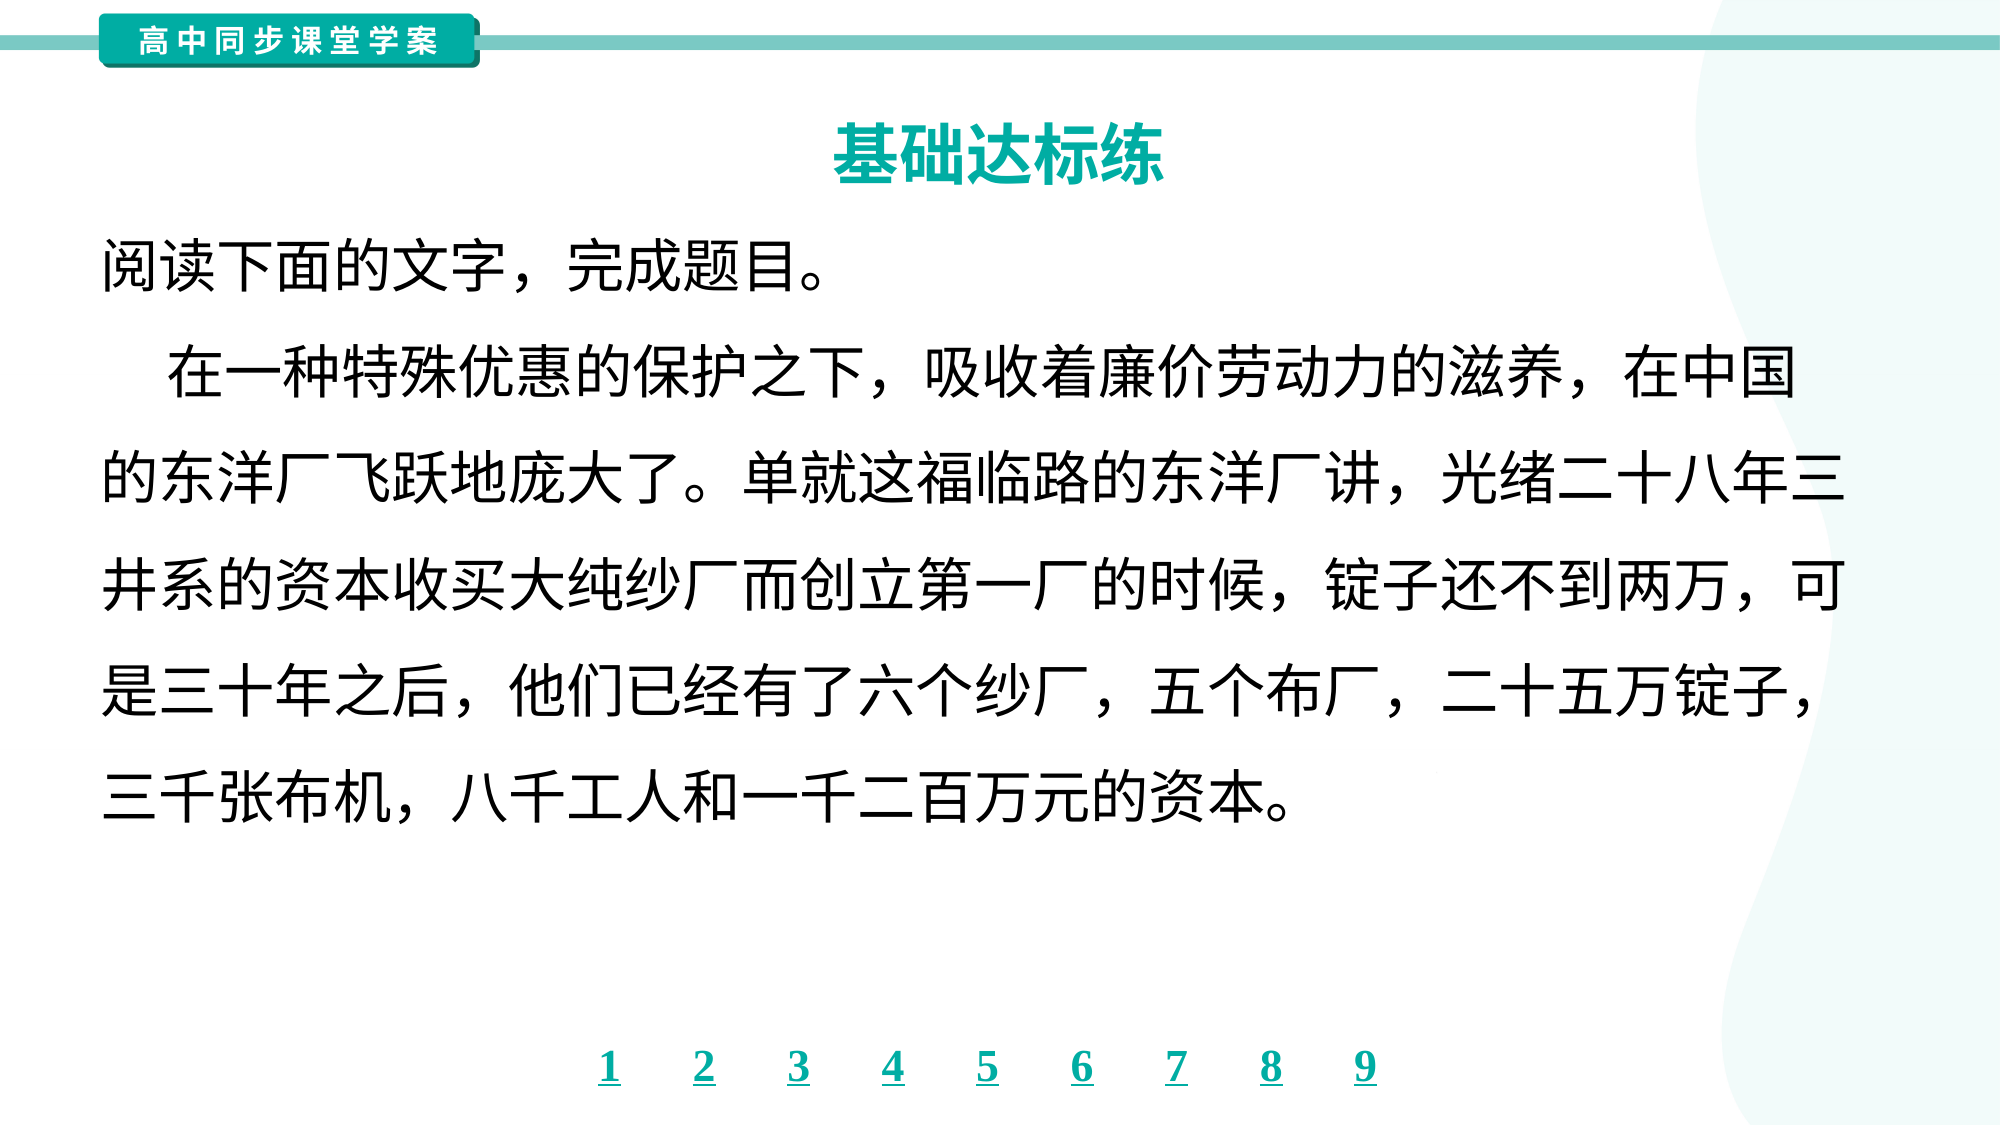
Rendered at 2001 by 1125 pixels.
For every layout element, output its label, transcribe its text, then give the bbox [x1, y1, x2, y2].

text_box 阅读下面的文字，完成题目。 在一种特殊优惠的保护之下，吸收着廉价劳动力的滋养，在中国 的东洋厂飞跃地庞大了。单就这福临路的东洋厂讲，光绪二十八年三 井系的资本收买大纯纱厂而创立第一厂的时候，锭子还不到两万，可 是三十年之后，他们已经有了六个纱厂，五个布厂，二十五万锭子， 三千张布机，八千工人和一千二百万元的资本。 [100, 192, 1899, 831]
picture [0, 0, 2000, 1125]
text_box 基础达标练 [100, 76, 1899, 192]
